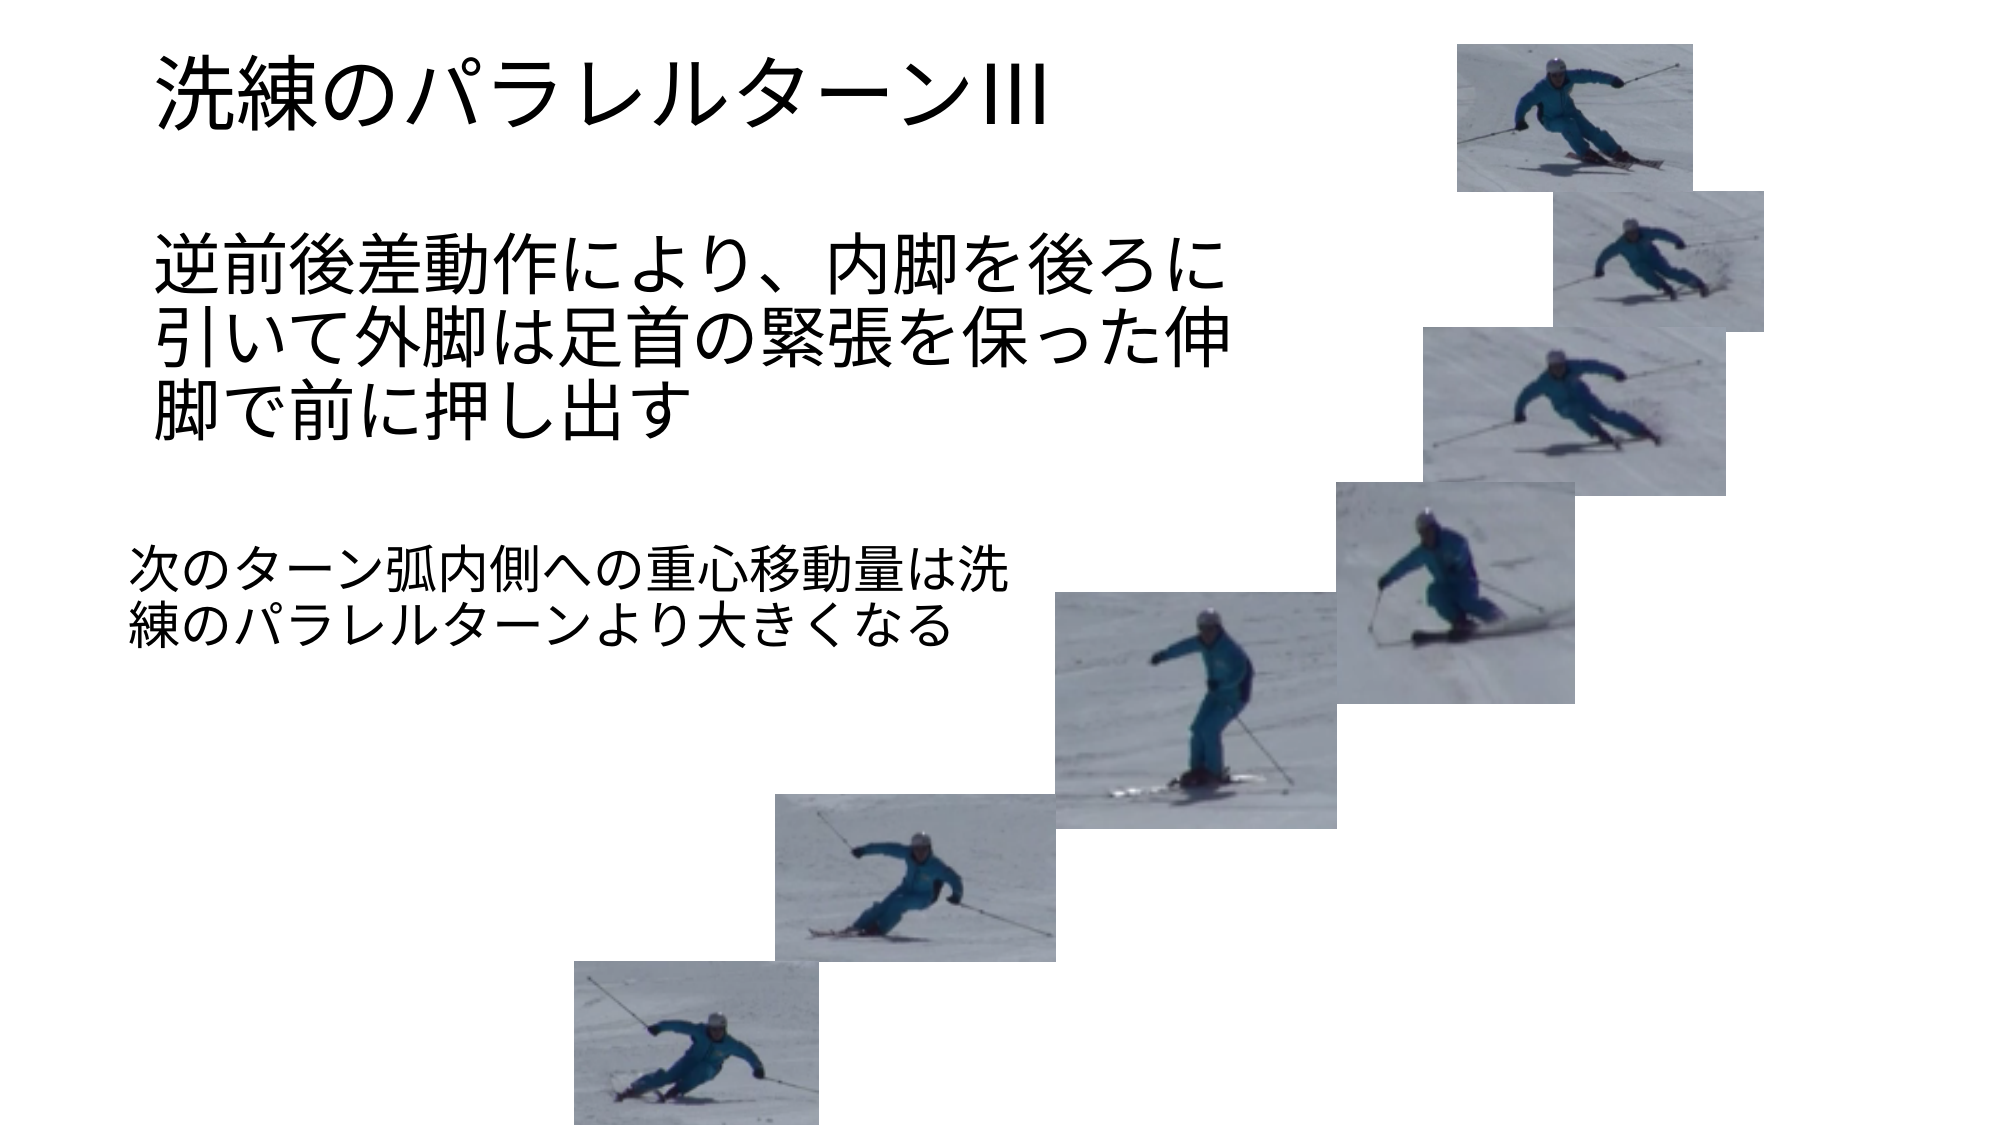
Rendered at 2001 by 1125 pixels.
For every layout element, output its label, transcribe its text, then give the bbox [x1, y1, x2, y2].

picture [573, 327, 1726, 1125]
picture [1456, 44, 1693, 192]
title 洗練のパラレルターンⅢ 逆前後差動作により、内脚を後ろに引いて外脚は足首の緊張を保った伸脚で前に押し出す [138, 44, 1249, 459]
list 次のターン弧内側への重心移動量は洗練のパラレルターンより大きくなる [113, 535, 1056, 667]
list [1553, 191, 1764, 332]
